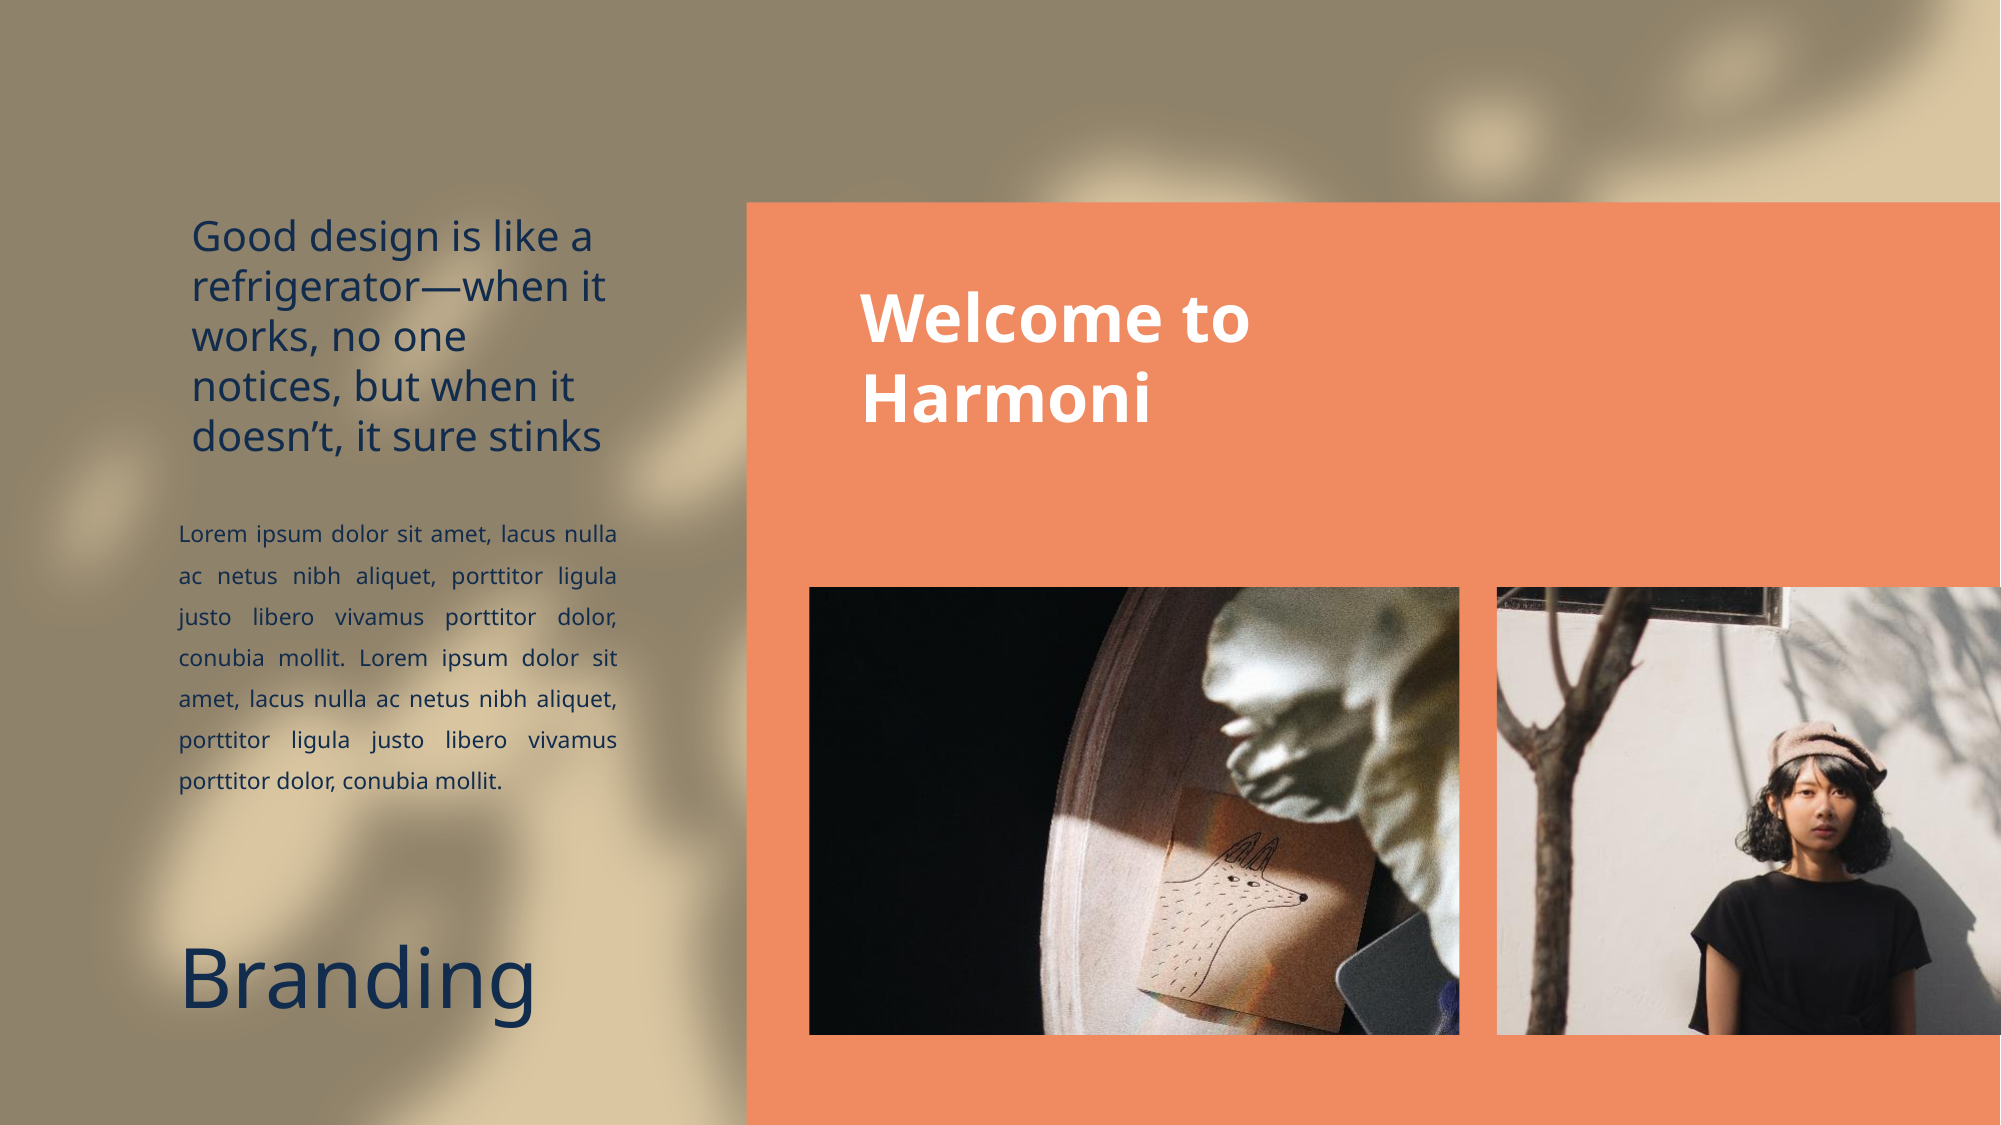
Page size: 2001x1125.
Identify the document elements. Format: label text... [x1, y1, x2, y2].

picture [0, 0, 2000, 1125]
text_box Lorem ipsum dolor sit amet, lacus nulla ac netus nibh aliquet, porttitor ligula justo libero vivamus porttitor dolor, conubia mollit. Lorem ipsum dolor sit amet, lacus nulla ac netus nibh aliquet, porttitor ligula justo libero vivamus porttitor dolor, conubia mollit. [163, 498, 633, 802]
picture [809, 587, 1460, 1035]
picture [1496, 587, 2001, 1035]
text_box Welcome to Harmoni [846, 268, 1423, 522]
text_box Branding [163, 918, 809, 1033]
text_box Good design is like a refrigerator—when it works, no one notices, but when it doesn’t, it sure stinks [176, 202, 633, 468]
text_box [746, 201, 2000, 1125]
